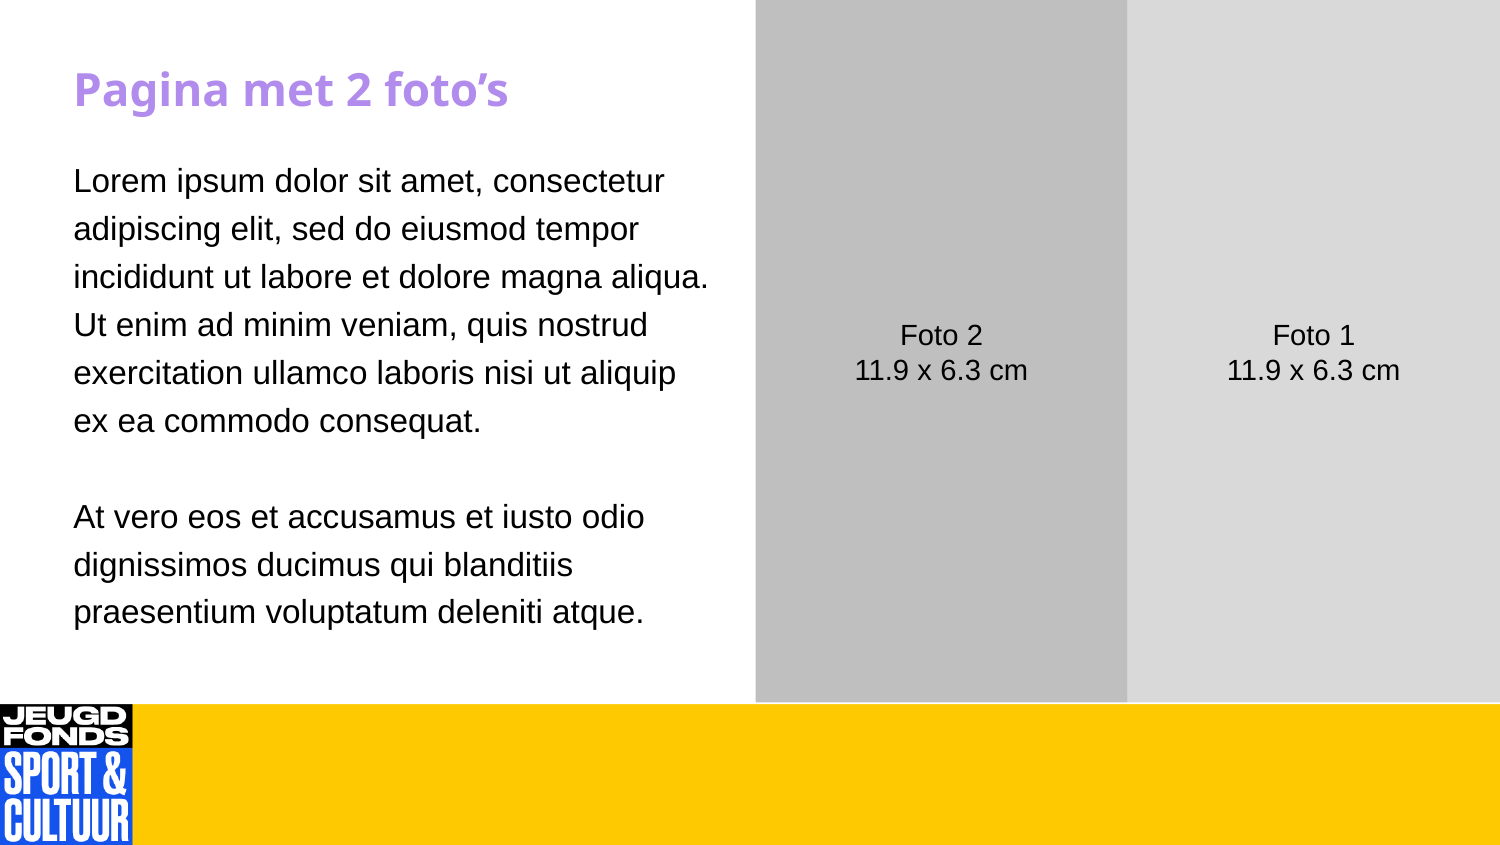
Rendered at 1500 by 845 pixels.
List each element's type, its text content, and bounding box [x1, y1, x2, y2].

picture [0, 0, 1500, 845]
text_box Foto 1 11.9 x 6.3 cm [1130, 0, 1500, 704]
list Lorem ipsum dolor sit amet, consectetur adipiscing elit, sed do eiusmod tempor incididunt ut labore et dolore magna aliqua. Ut enim ad minim veniam, quis nostrud exercitation ullamco laboris nisi ut aliquip ex ea commodo consequat. At vero eos et accusamus et iusto odio dignissimos ducimus qui blanditiis praesentium voluptatum deleniti atque. [73, 151, 722, 646]
text_box Foto 2 11.9 x 6.3 cm [754, 0, 1130, 704]
text_box Pagina met 2 foto’s [73, 60, 722, 119]
